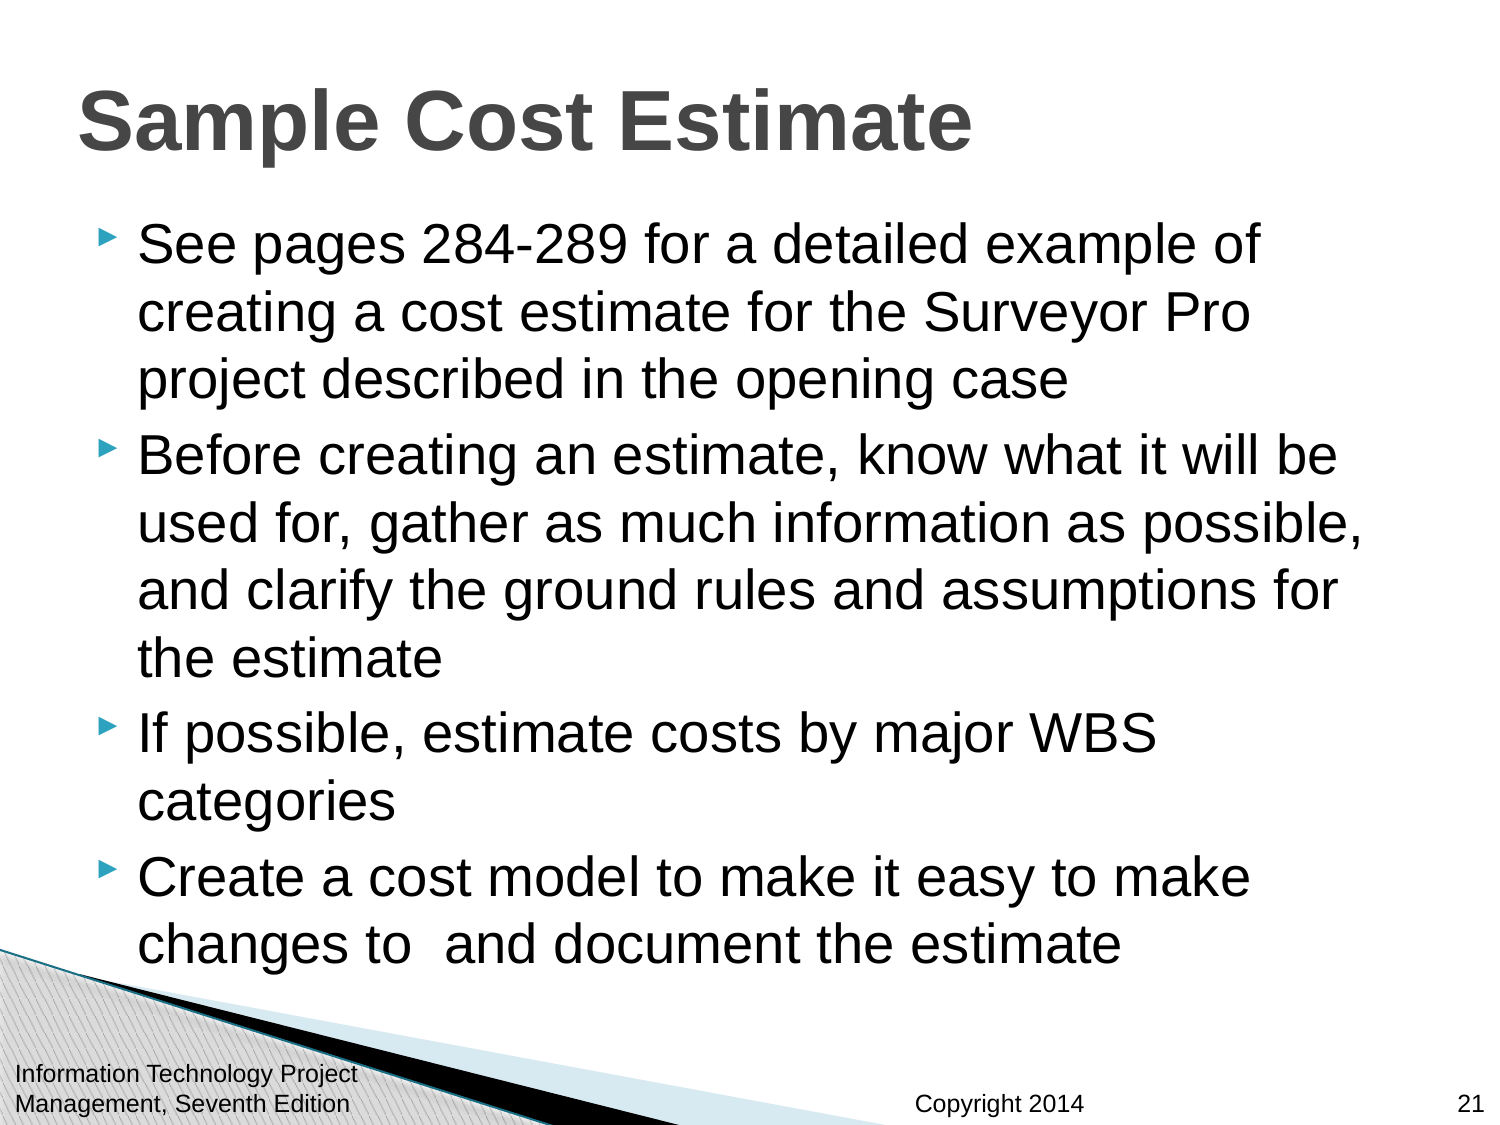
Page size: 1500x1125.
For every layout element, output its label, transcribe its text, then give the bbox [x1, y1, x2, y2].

title Sample Cost Estimate [62, 45, 1425, 188]
footer Information Technology Project Management, Seventh Edition [0, 1065, 425, 1125]
slide_number 21 [1408, 1065, 1500, 1125]
list See pages 284-289 for a detailed example of creating a cost estimate for the Surveyor Pro project described in the opening case Before creating an estimate, know what it will be used for, gather as much information as possible, and clarify the ground rules and assumptions for the estimate If possible, estimate costs by major WBS categories Create a cost model to make it easy to make changes to and document the estimate [62, 199, 1426, 951]
